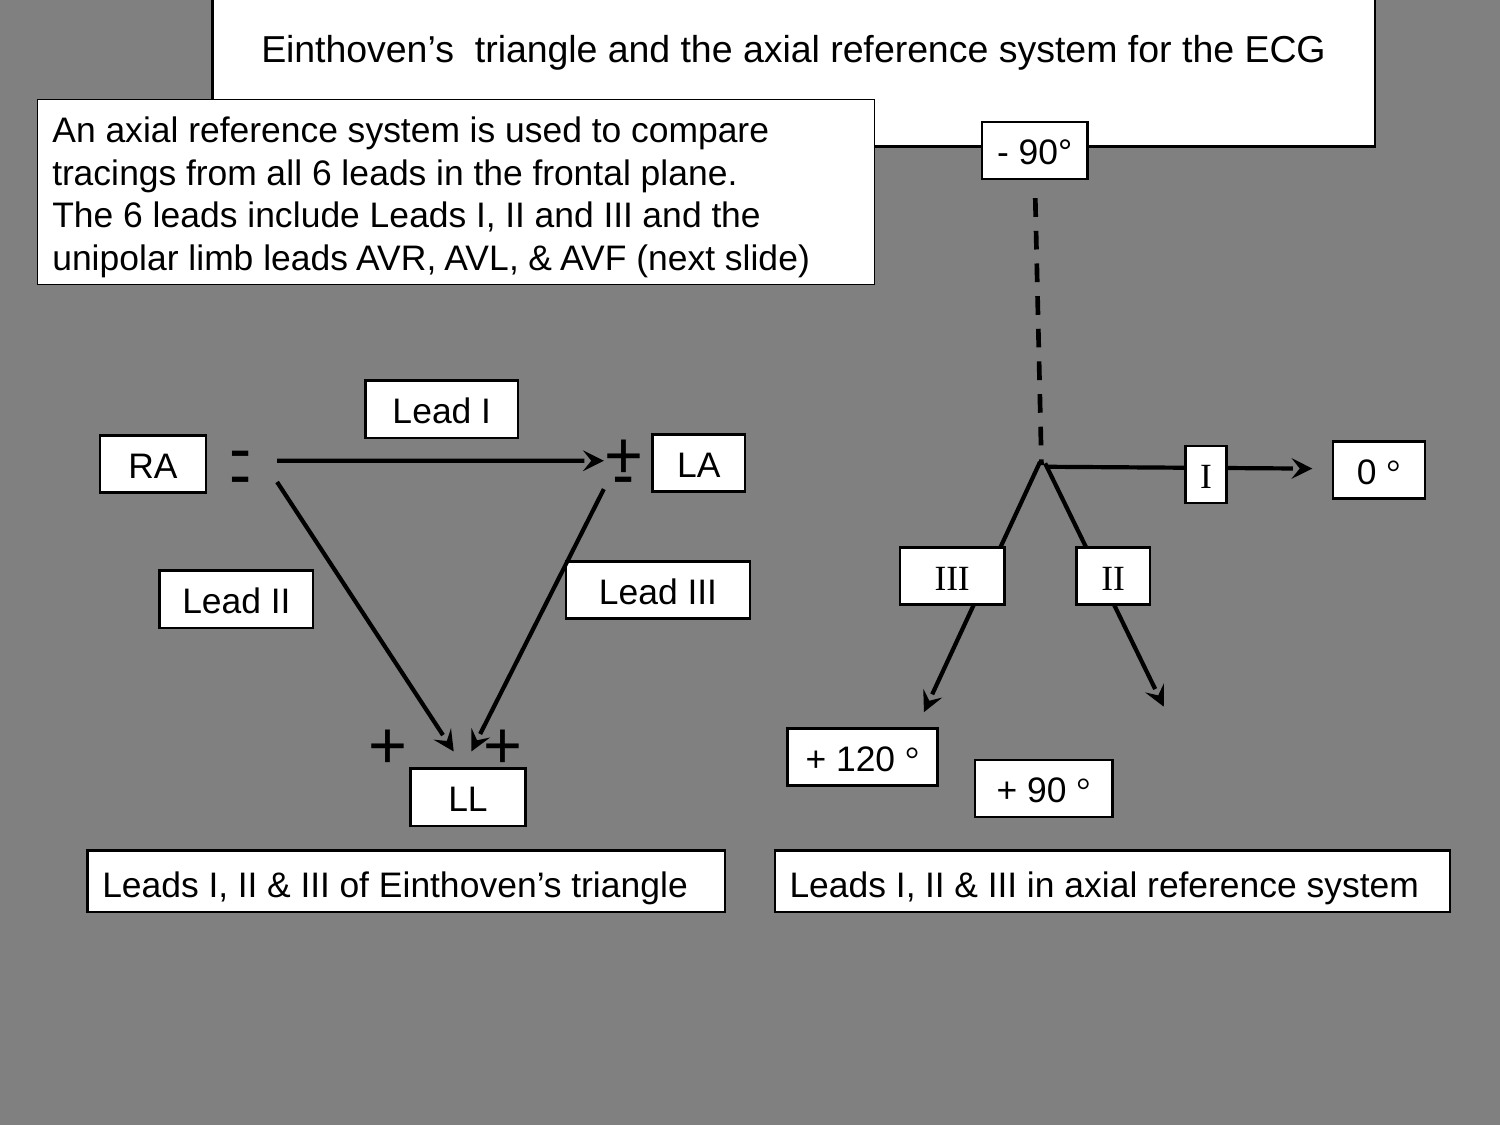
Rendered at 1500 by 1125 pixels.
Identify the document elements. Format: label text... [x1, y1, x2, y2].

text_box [87, 382, 751, 913]
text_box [774, 121, 1451, 913]
title Einthoven’s triangle and the axial reference system for the ECG [211, 0, 1376, 119]
text_box An axial reference system is used to compare tracings from all 6 leads in the frontal plane. The 6 leads include Leads I, II and III and the unipolar limb leads AVR, AVL, & AVF (next slide) [37, 99, 875, 285]
